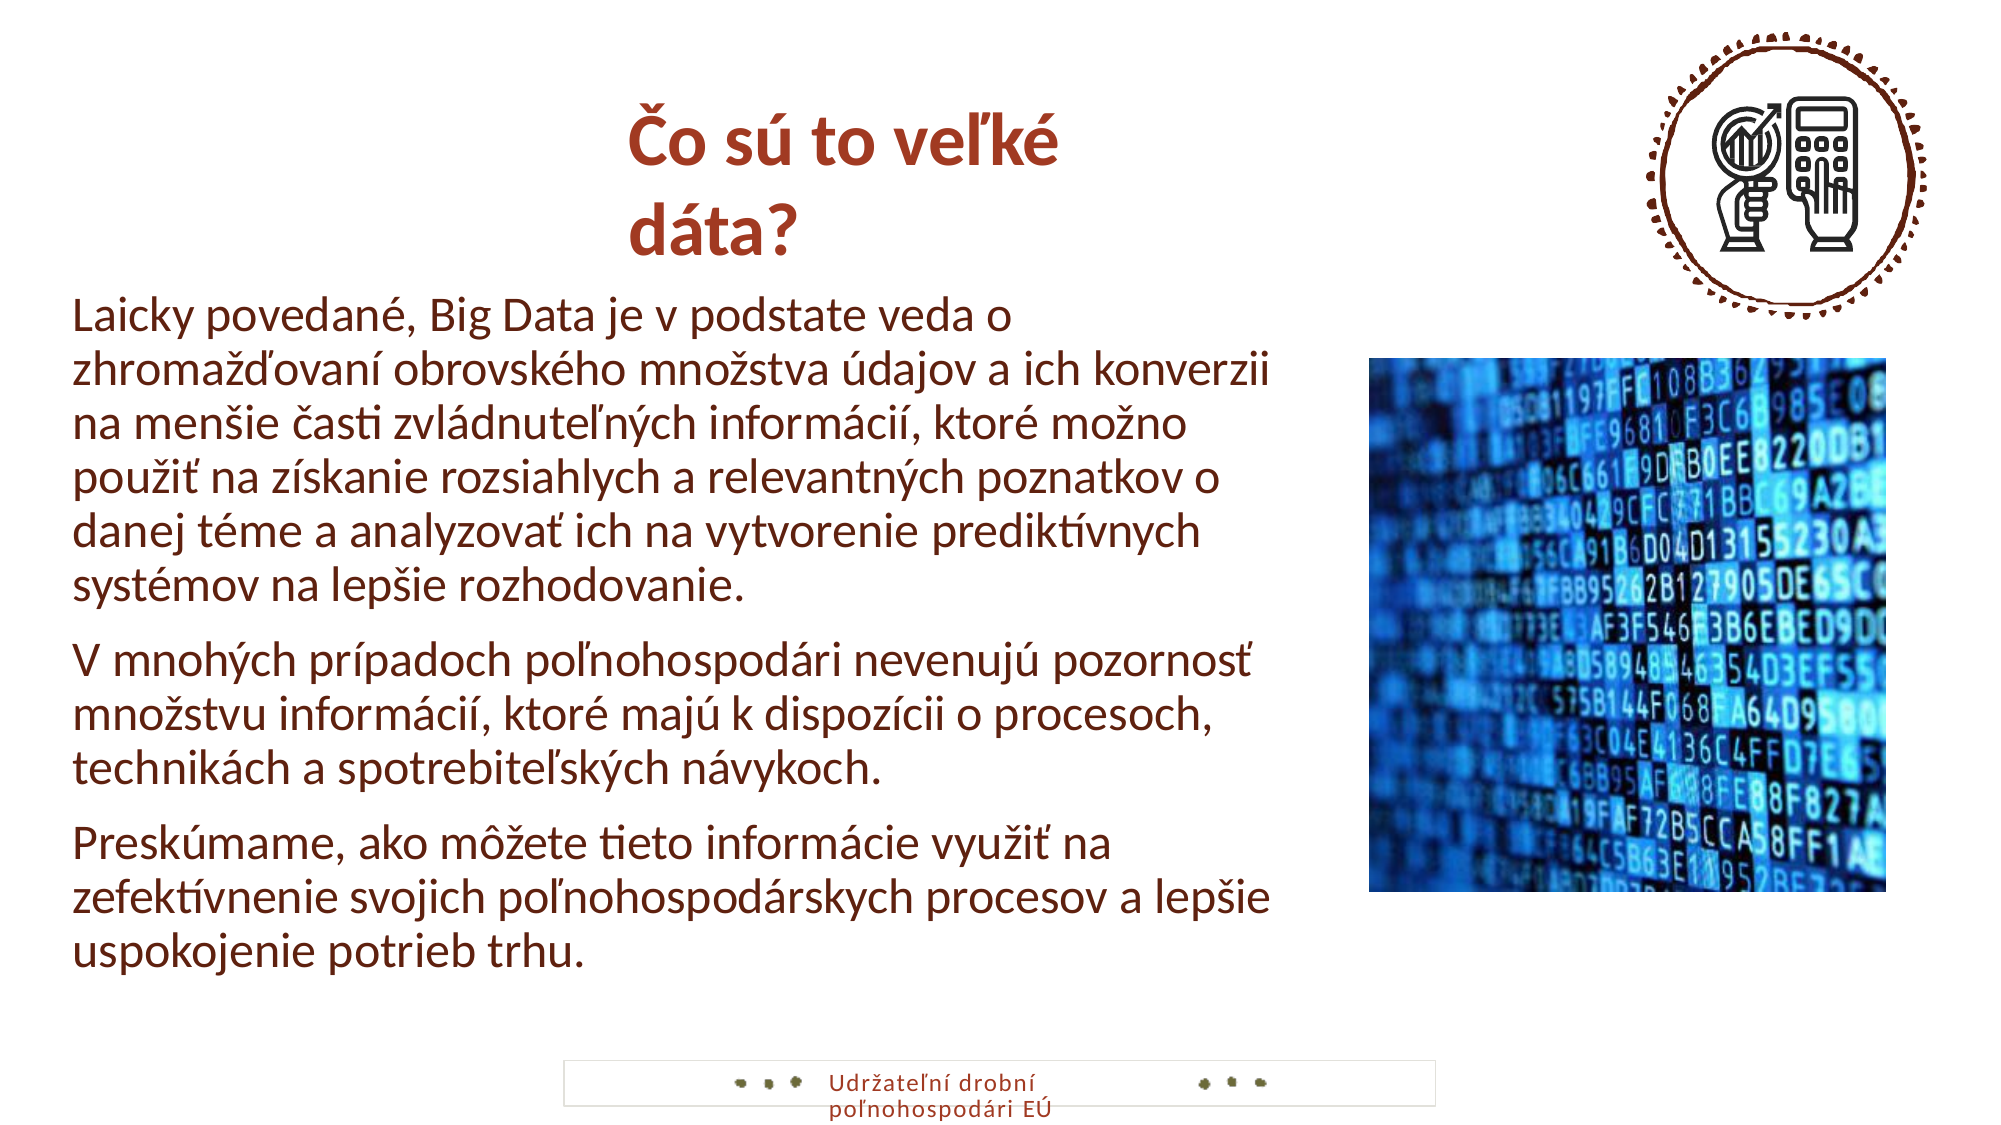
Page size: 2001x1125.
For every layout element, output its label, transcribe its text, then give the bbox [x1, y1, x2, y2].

text_box Laicky povedané, Big Data je v podstate veda o zhromažďovaní obrovského množstva údajov a ich konverzii na menšie časti zvládnuteľných informácií, ktoré možno použiť na získanie rozsiahlych a relevantných poznatkov o danej téme a analyzovať ich na vytvorenie prediktívnych systémov na lepšie rozhodovanie. V mnohých prípadoch poľnohospodári nevenujú pozornosť množstvu informácií, ktoré majú k dispozícii o procesoch, technikách a spotrebiteľských návykoch. Preskúmame, ako môžete tieto informácie využiť na zefektívnenie svojich poľnohospodárskych procesov a lepšie uspokojenie potrieb trhu. [70, 278, 1295, 978]
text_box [1646, 31, 1928, 321]
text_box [563, 1046, 1437, 1121]
picture [1369, 358, 1886, 893]
title Čo sú to veľké dáta? [626, 88, 1178, 279]
